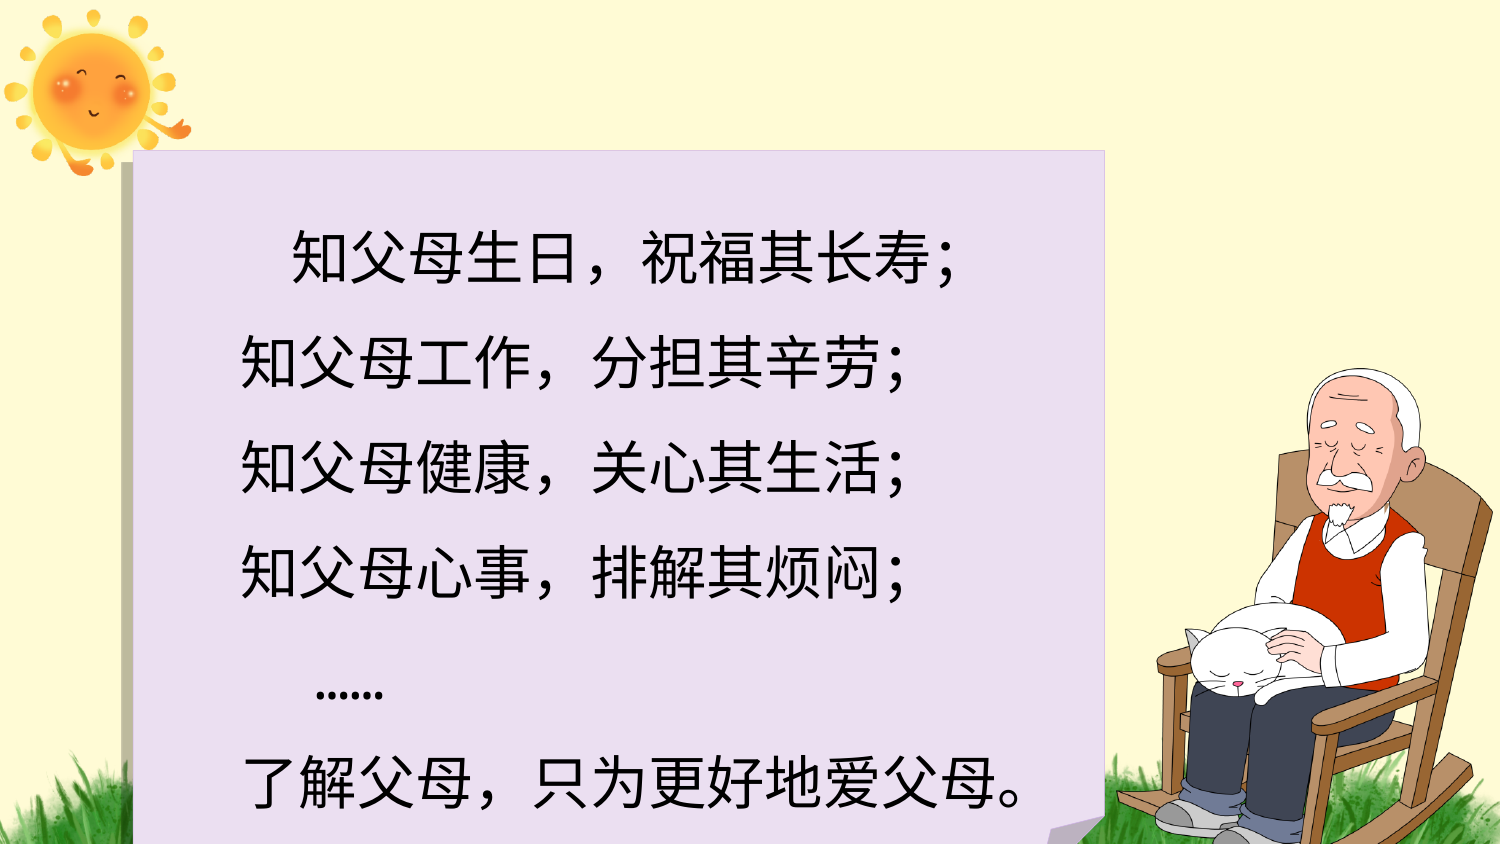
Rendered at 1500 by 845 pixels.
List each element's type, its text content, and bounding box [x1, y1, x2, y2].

text_box 知父母生日，祝福其长寿； 知父母工作，分担其辛劳； 知父母健康，关心其生活； 知父母心事，排解其烦闷； …… 了解父母，只为更好地爱父母。 [131, 148, 1107, 497]
picture [0, 0, 220, 215]
picture [1115, 367, 1493, 844]
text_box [0, 497, 1110, 844]
